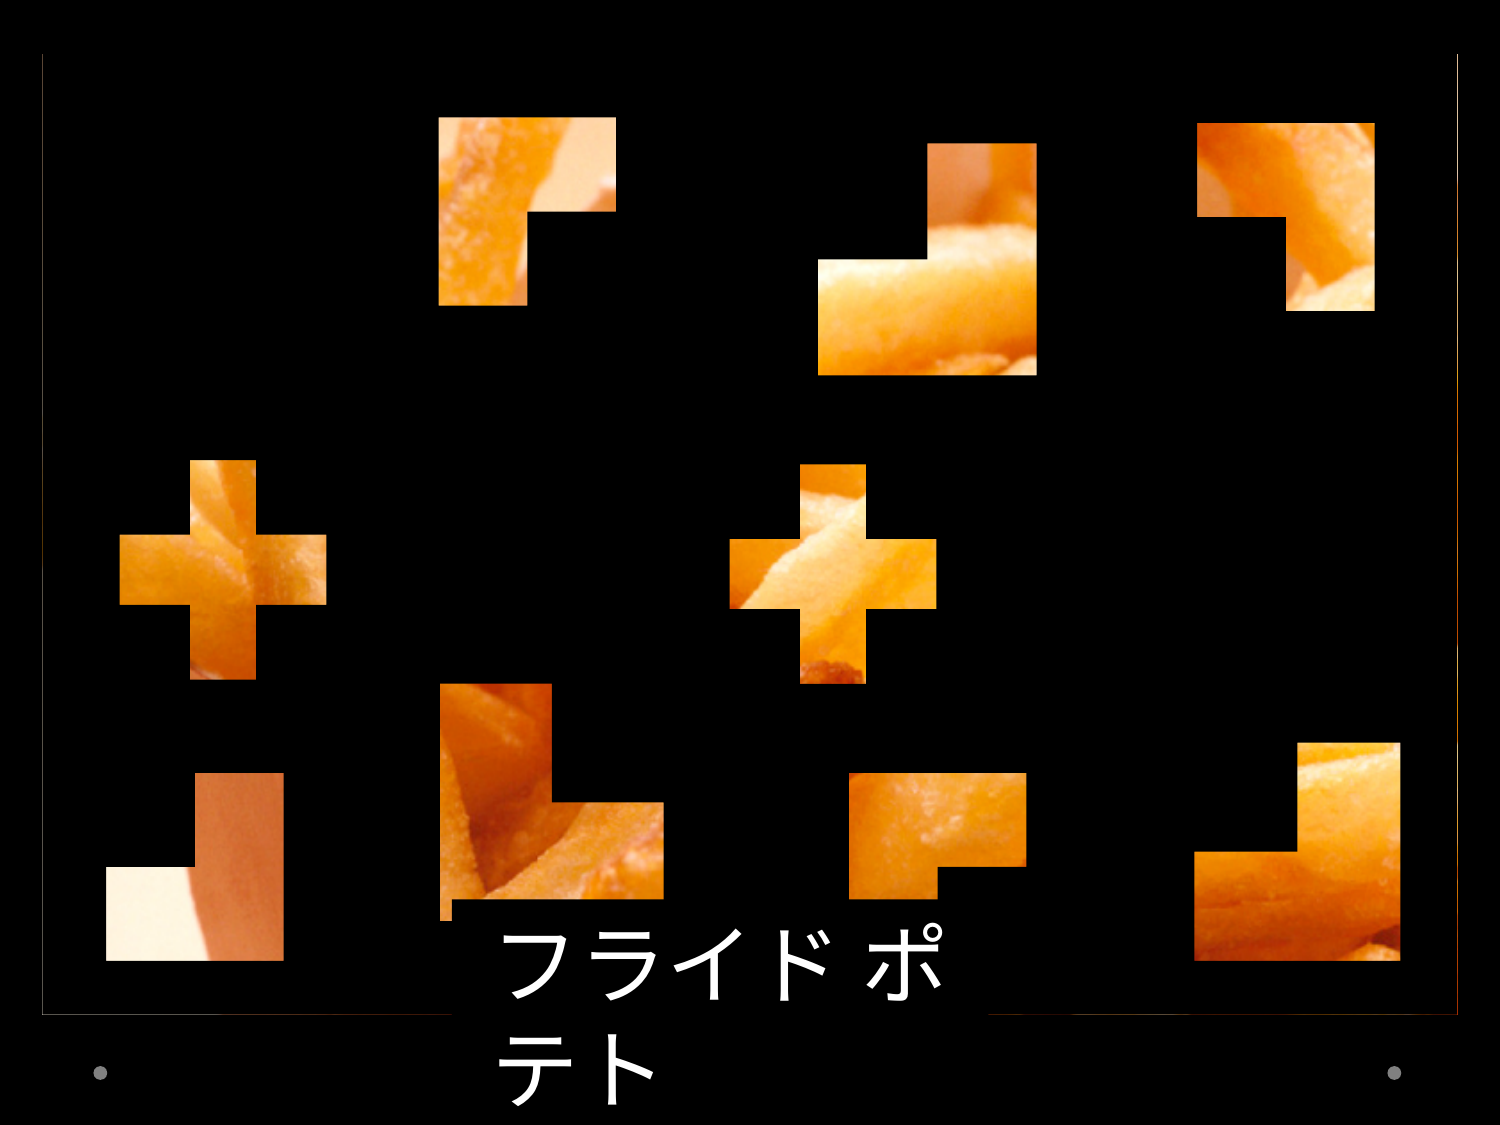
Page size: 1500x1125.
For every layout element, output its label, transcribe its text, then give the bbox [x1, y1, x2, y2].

text_box フライド ポテト [451, 1023, 989, 1125]
picture [42, 53, 1458, 1015]
